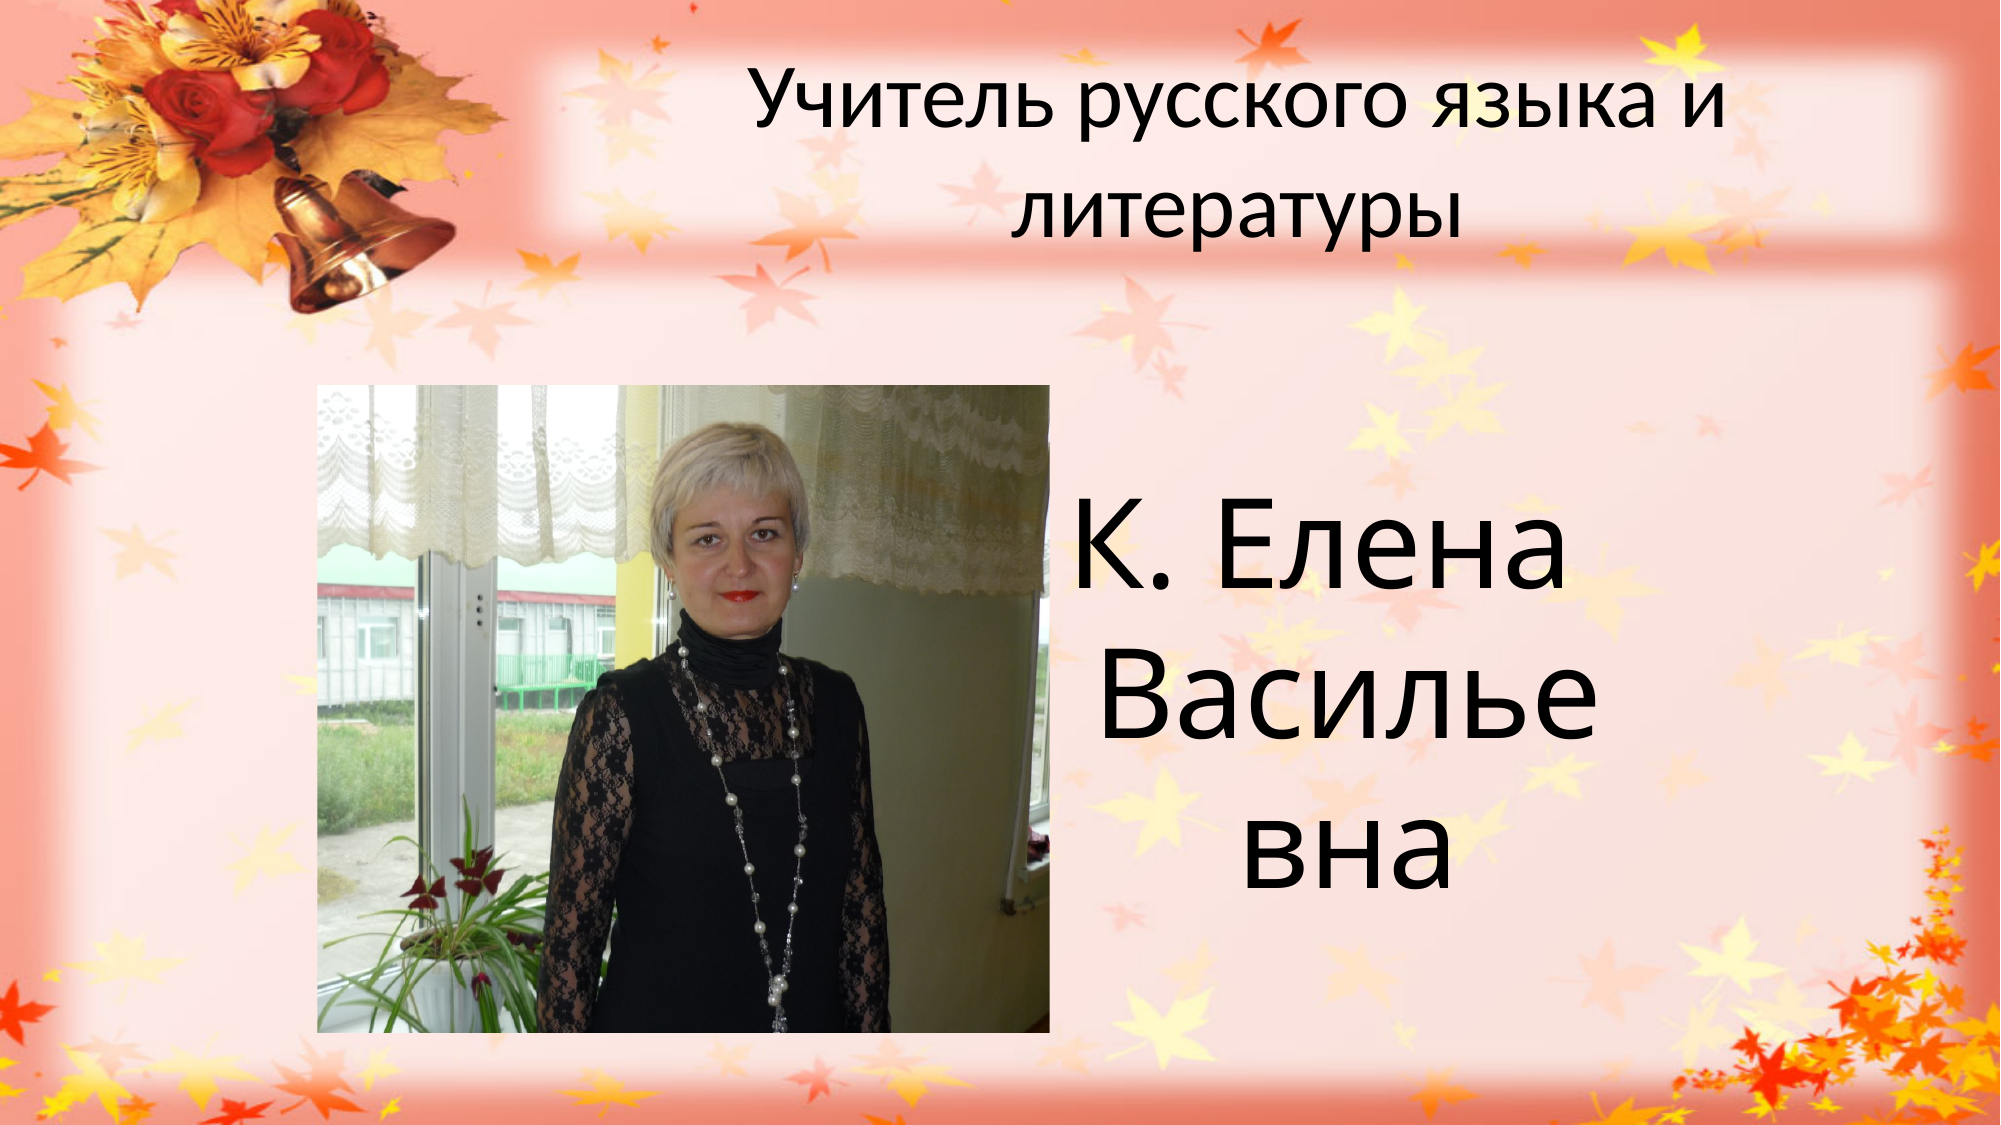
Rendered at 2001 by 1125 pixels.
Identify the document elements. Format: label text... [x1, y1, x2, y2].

picture [0, 0, 2000, 1125]
title Учитель русского языка и литературы [577, 58, 1901, 233]
list К. Елена Васильевна [1055, 455, 1641, 926]
